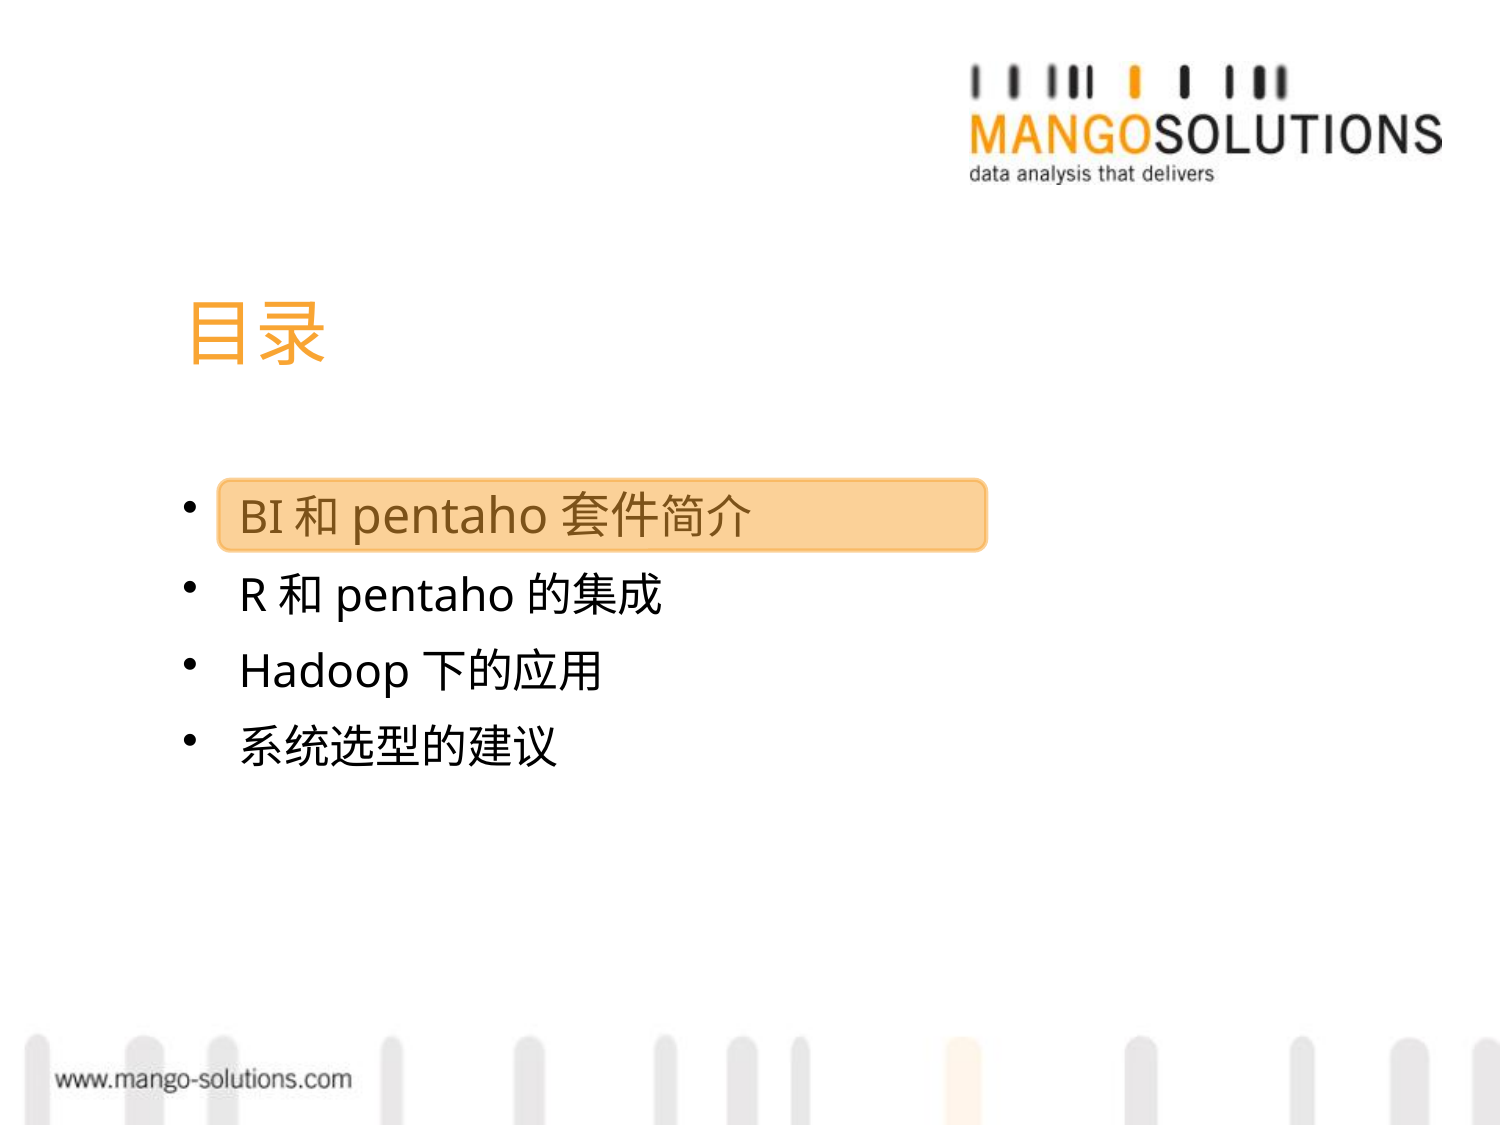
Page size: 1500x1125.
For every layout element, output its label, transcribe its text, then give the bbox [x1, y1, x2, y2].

list BI和pentaho套件简介 R和pentaho的集成 Hadoop下的应用 系统选型的建议 [182, 480, 1443, 1010]
picture [969, 61, 1442, 185]
text_box [216, 477, 989, 553]
title 目录 [182, 290, 1443, 466]
picture [0, 1012, 1500, 1125]
